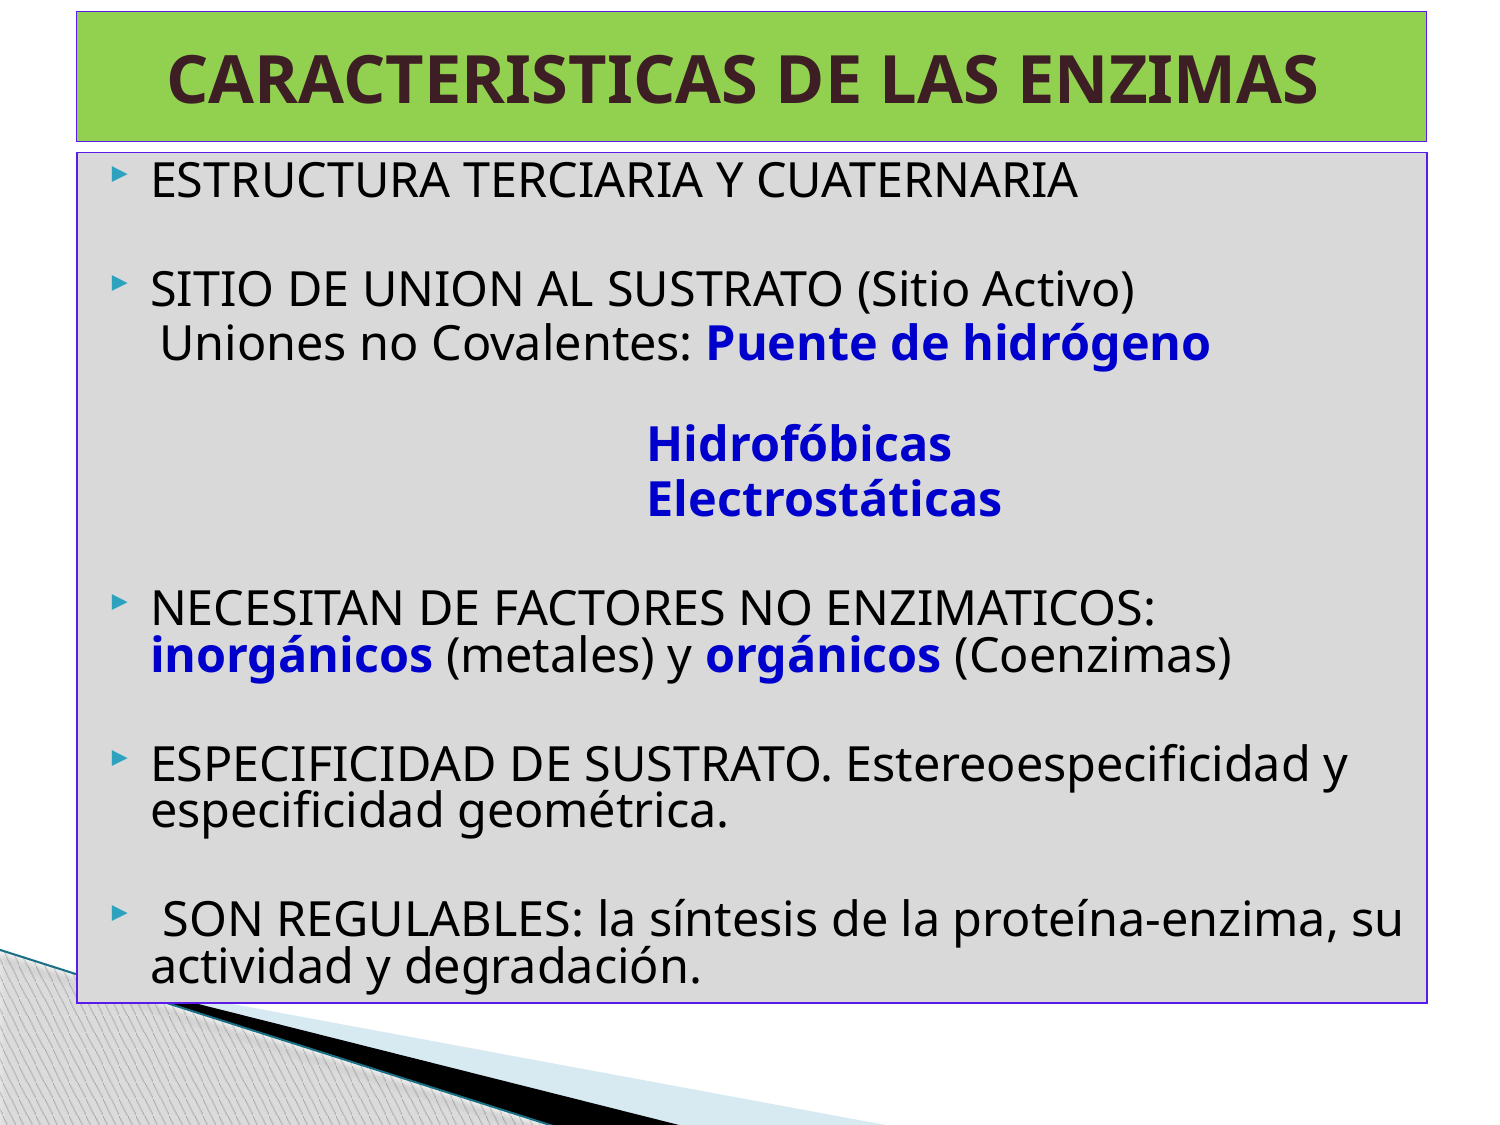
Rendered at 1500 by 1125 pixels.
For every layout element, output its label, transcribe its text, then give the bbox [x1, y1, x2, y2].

list ESTRUCTURA TERCIARIA Y CUATERNARIA SITIO DE UNION AL SUSTRATO (Sitio Activo) Uniones no Covalentes: Puente de hidrógeno Hidrofóbicas Electrostáticas NECESITAN DE FACTORES NO ENZIMATICOS: inorgánicos (metales) y orgánicos (Coenzimas) ESPECIFICIDAD DE SUSTRATO. Estereoespecificidad y especificidad geométrica. SON REGULABLES: la síntesis de la proteína-enzima, su actividad y degradación. [76, 152, 1428, 1004]
title CARACTERISTICAS DE LAS ENZIMAS [76, 11, 1427, 142]
